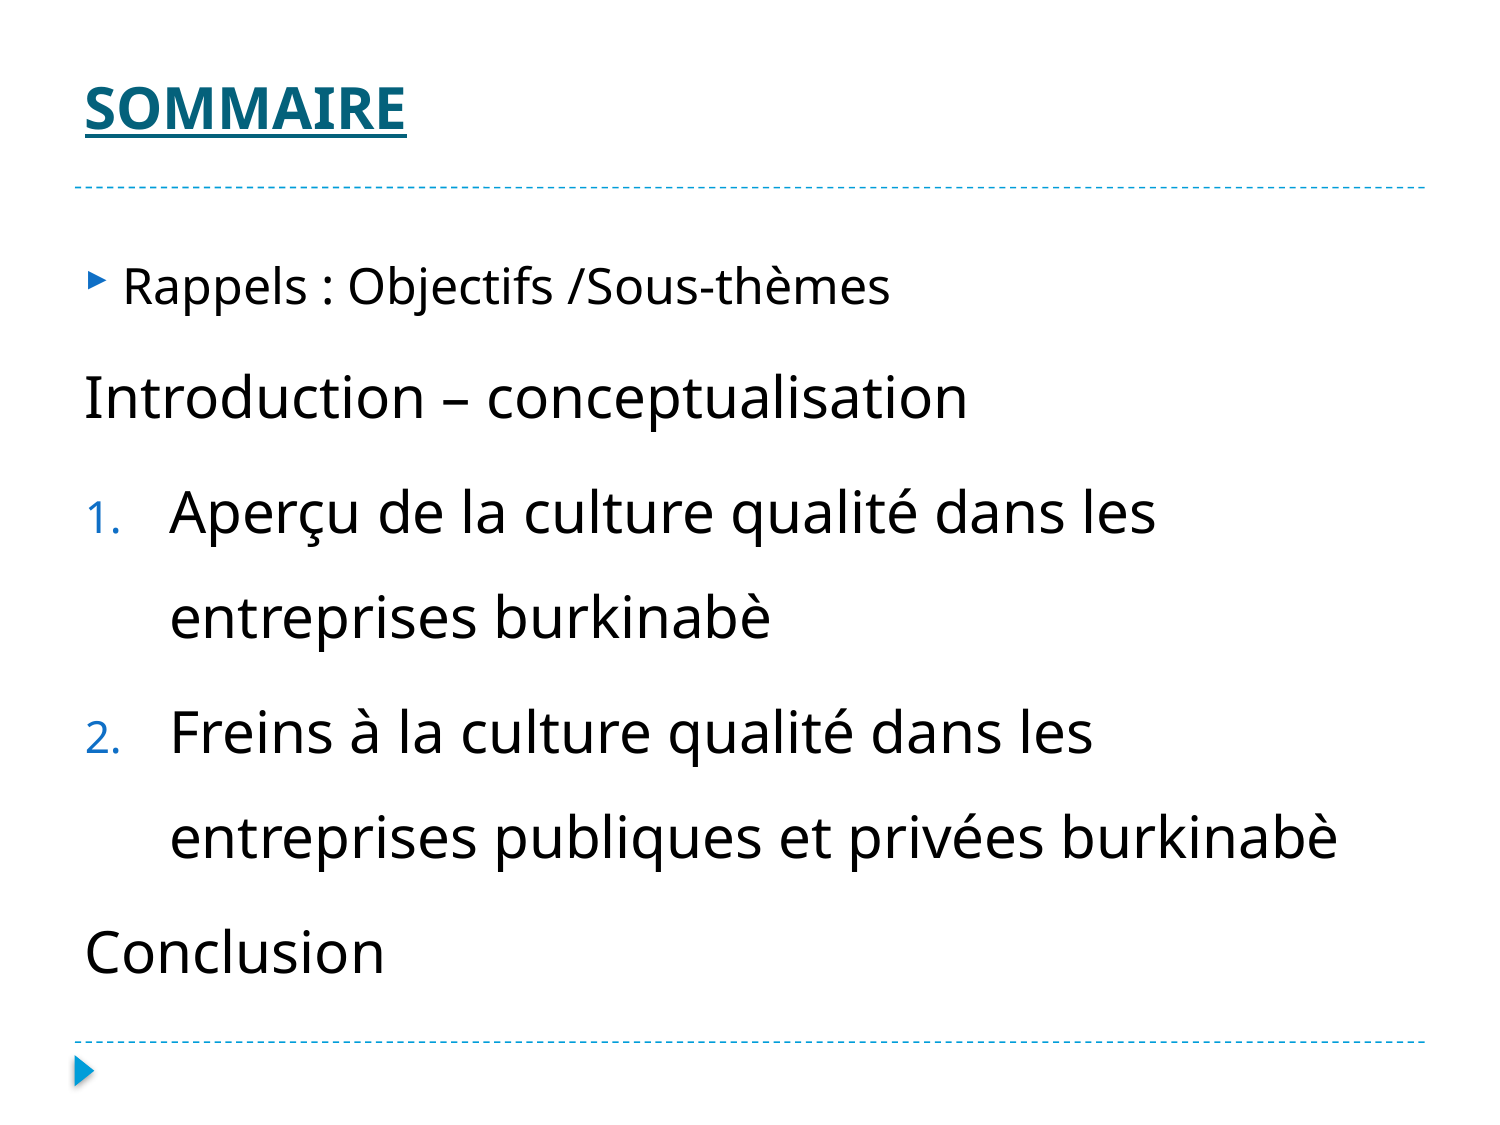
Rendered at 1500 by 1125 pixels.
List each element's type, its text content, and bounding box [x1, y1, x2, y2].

title SOMMAIRE [75, 24, 1425, 188]
list Rappels : Objectifs /Sous-thèmes Introduction – conceptualisation Aperçu de la culture qualité dans les entreprises burkinabè Freins à la culture qualité dans les entreprises publiques et privées burkinabè Conclusion [75, 200, 1425, 1010]
